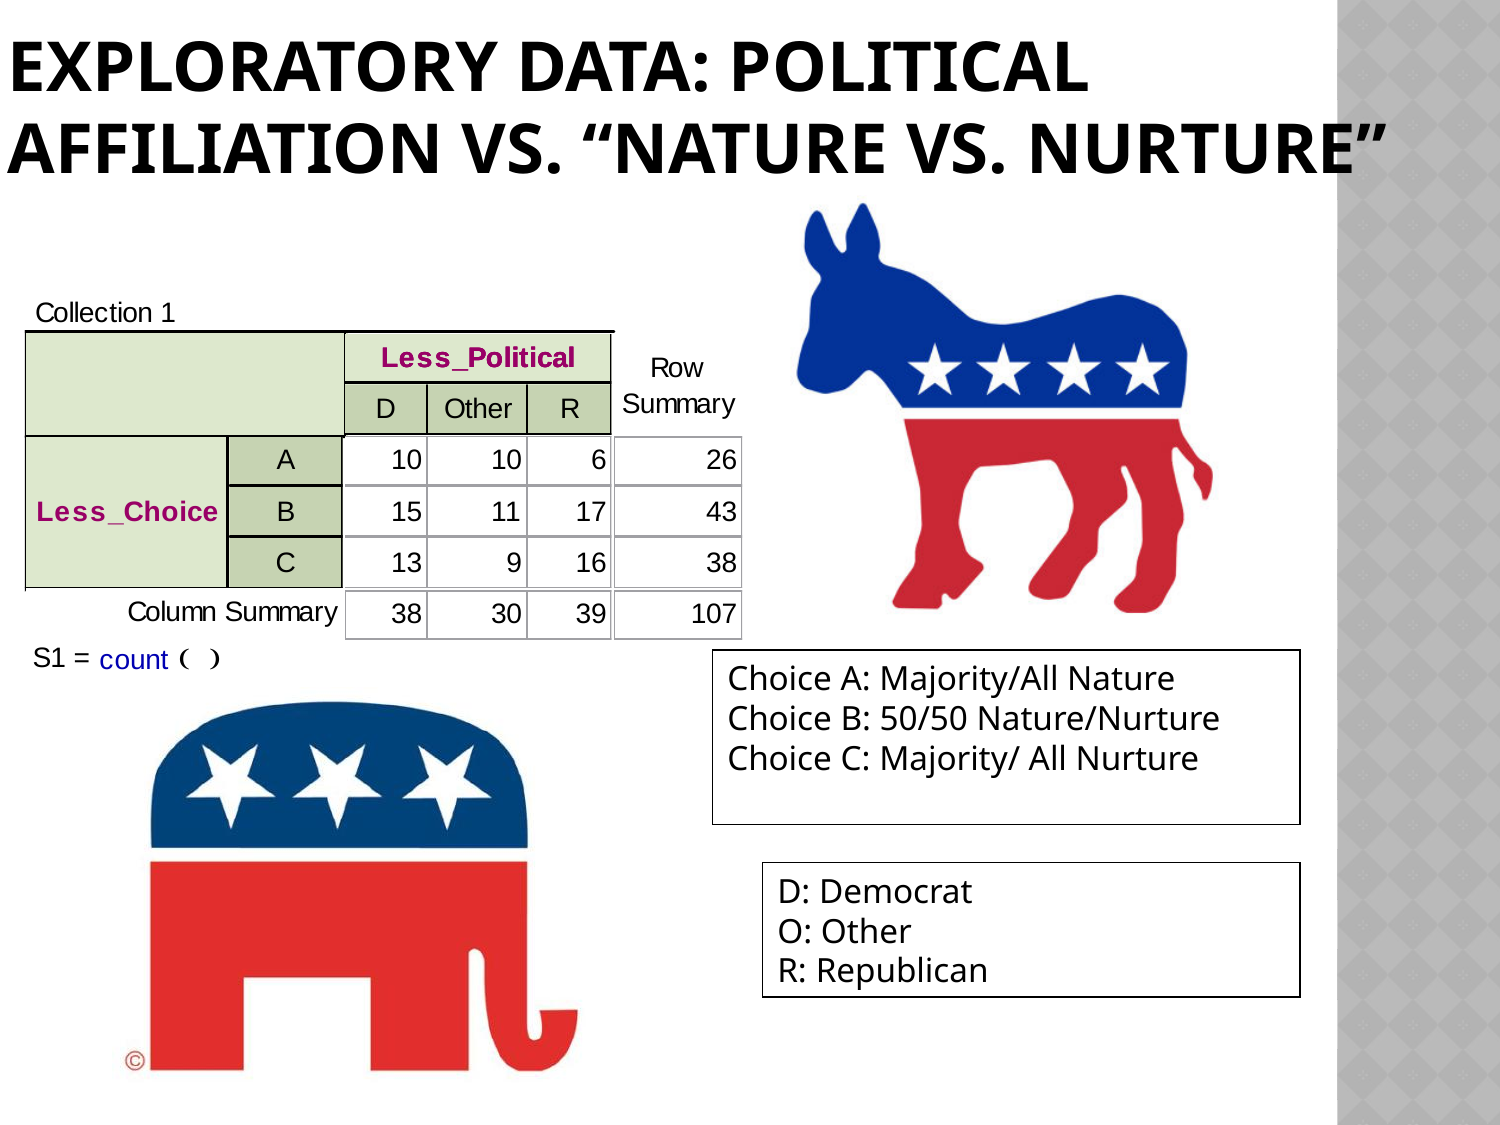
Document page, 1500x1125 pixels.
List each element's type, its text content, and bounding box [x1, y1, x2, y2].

text_box Choice A: Majority/All Nature Choice B: 50/50 Nature/Nurture Choice C: Majority/ All Nurture [712, 649, 1300, 825]
title Exploratory Data: political Affiliation vs. “nature vs. Nurture” [0, 0, 1400, 188]
picture [762, 195, 1238, 620]
text_box D: Democrat O: Other R: Republican [762, 862, 1300, 997]
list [24, 274, 774, 707]
picture [112, 687, 587, 1084]
